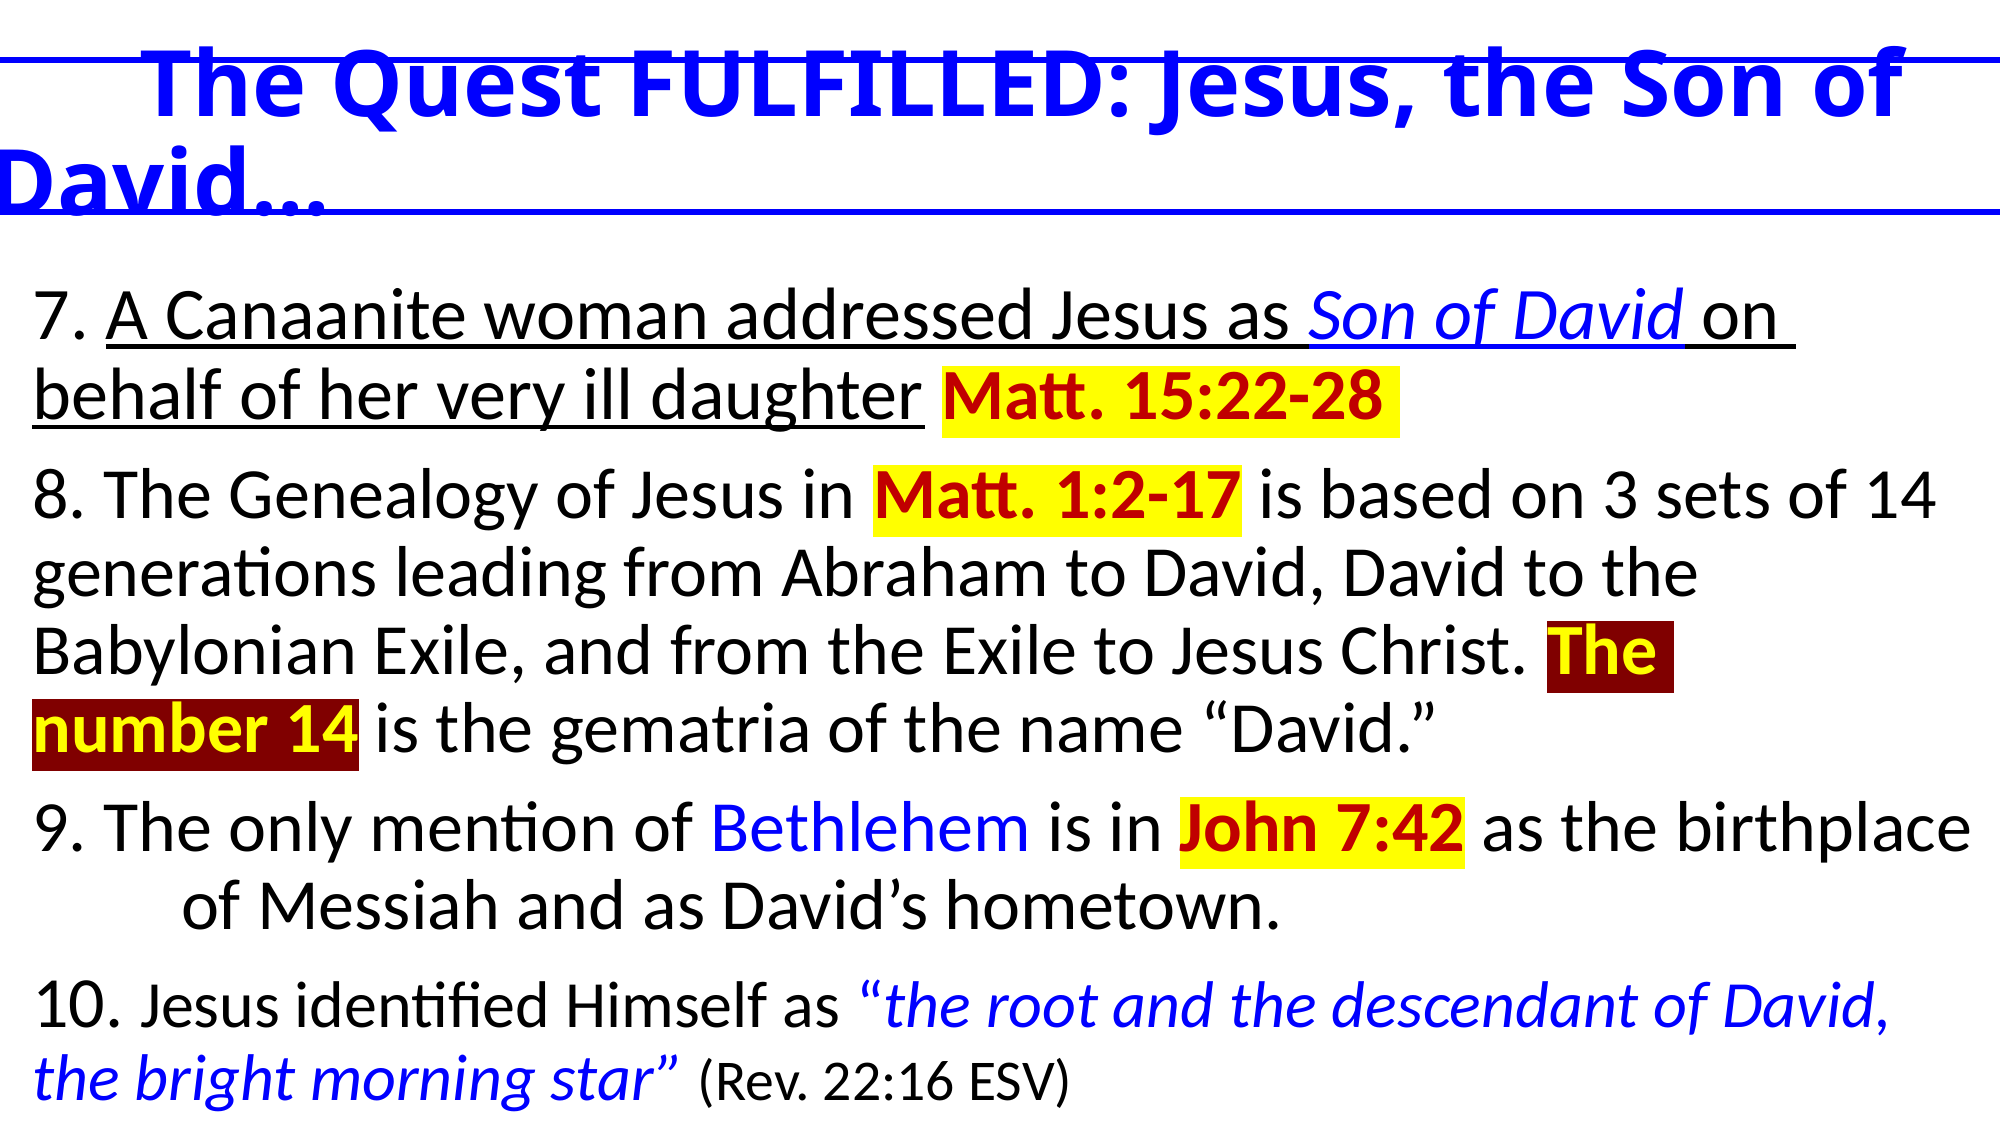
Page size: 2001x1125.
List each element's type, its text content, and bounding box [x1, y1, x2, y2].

list 7. A Canaanite woman addressed Jesus as Son of David on behalf of her very ill daughter Matt. 15:22-28 8. The Genealogy of Jesus in Matt. 1:2-17 is based on 3 sets of 14 generations leading from Abraham to David, David to the Babylonian Exile, and from the Exile to Jesus Christ. The number 14 is the gematria of the name “David.” 9. The only mention of Bethlehem is in John 7:42 as the birthplace of Messiah and as David’s hometown. 10. Jesus identified Himself as “the root and the descendant of David, the bright morning star” (Rev. 22:16 ESV) [17, 268, 2000, 1125]
title The Quest FULFILLED: Jesus, the Son of David… [0, 59, 2000, 213]
